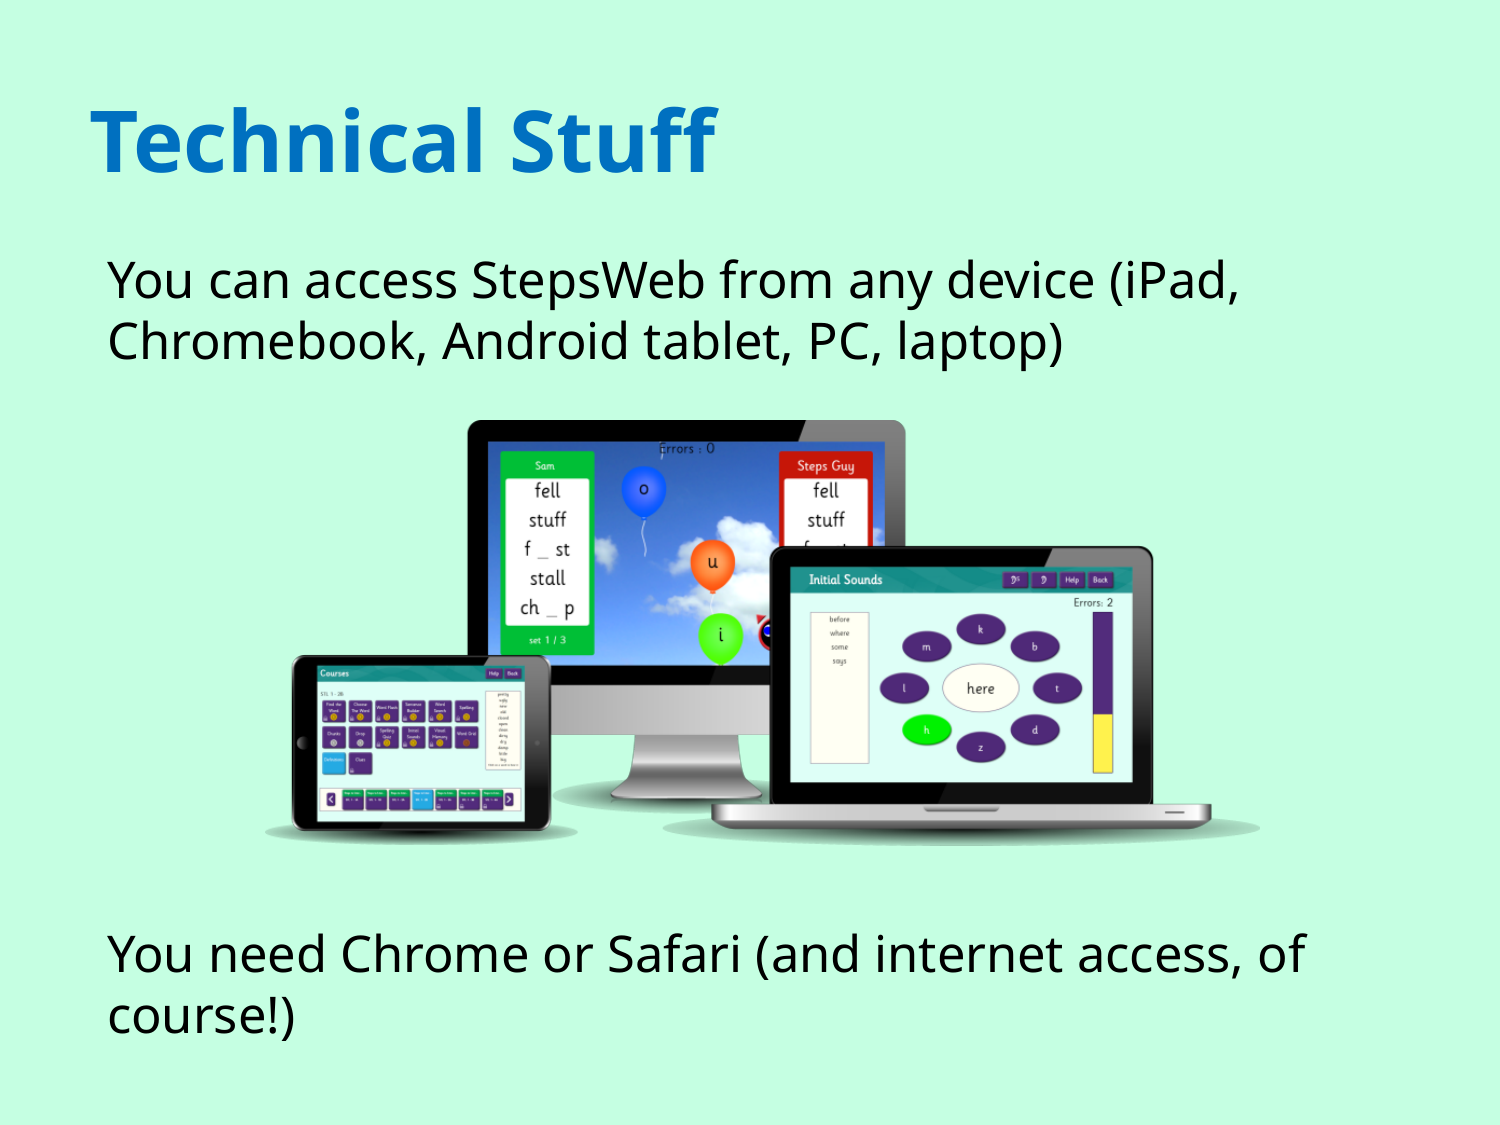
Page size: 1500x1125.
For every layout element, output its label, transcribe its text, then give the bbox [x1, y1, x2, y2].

title Technical Stuff [75, 45, 1425, 233]
list You can access StepsWeb from any device (iPad, Chromebook, Android tablet, PC, laptop) You need Chrome or Safari (and internet access, of course!) [75, 240, 1425, 1059]
picture [265, 420, 1260, 847]
